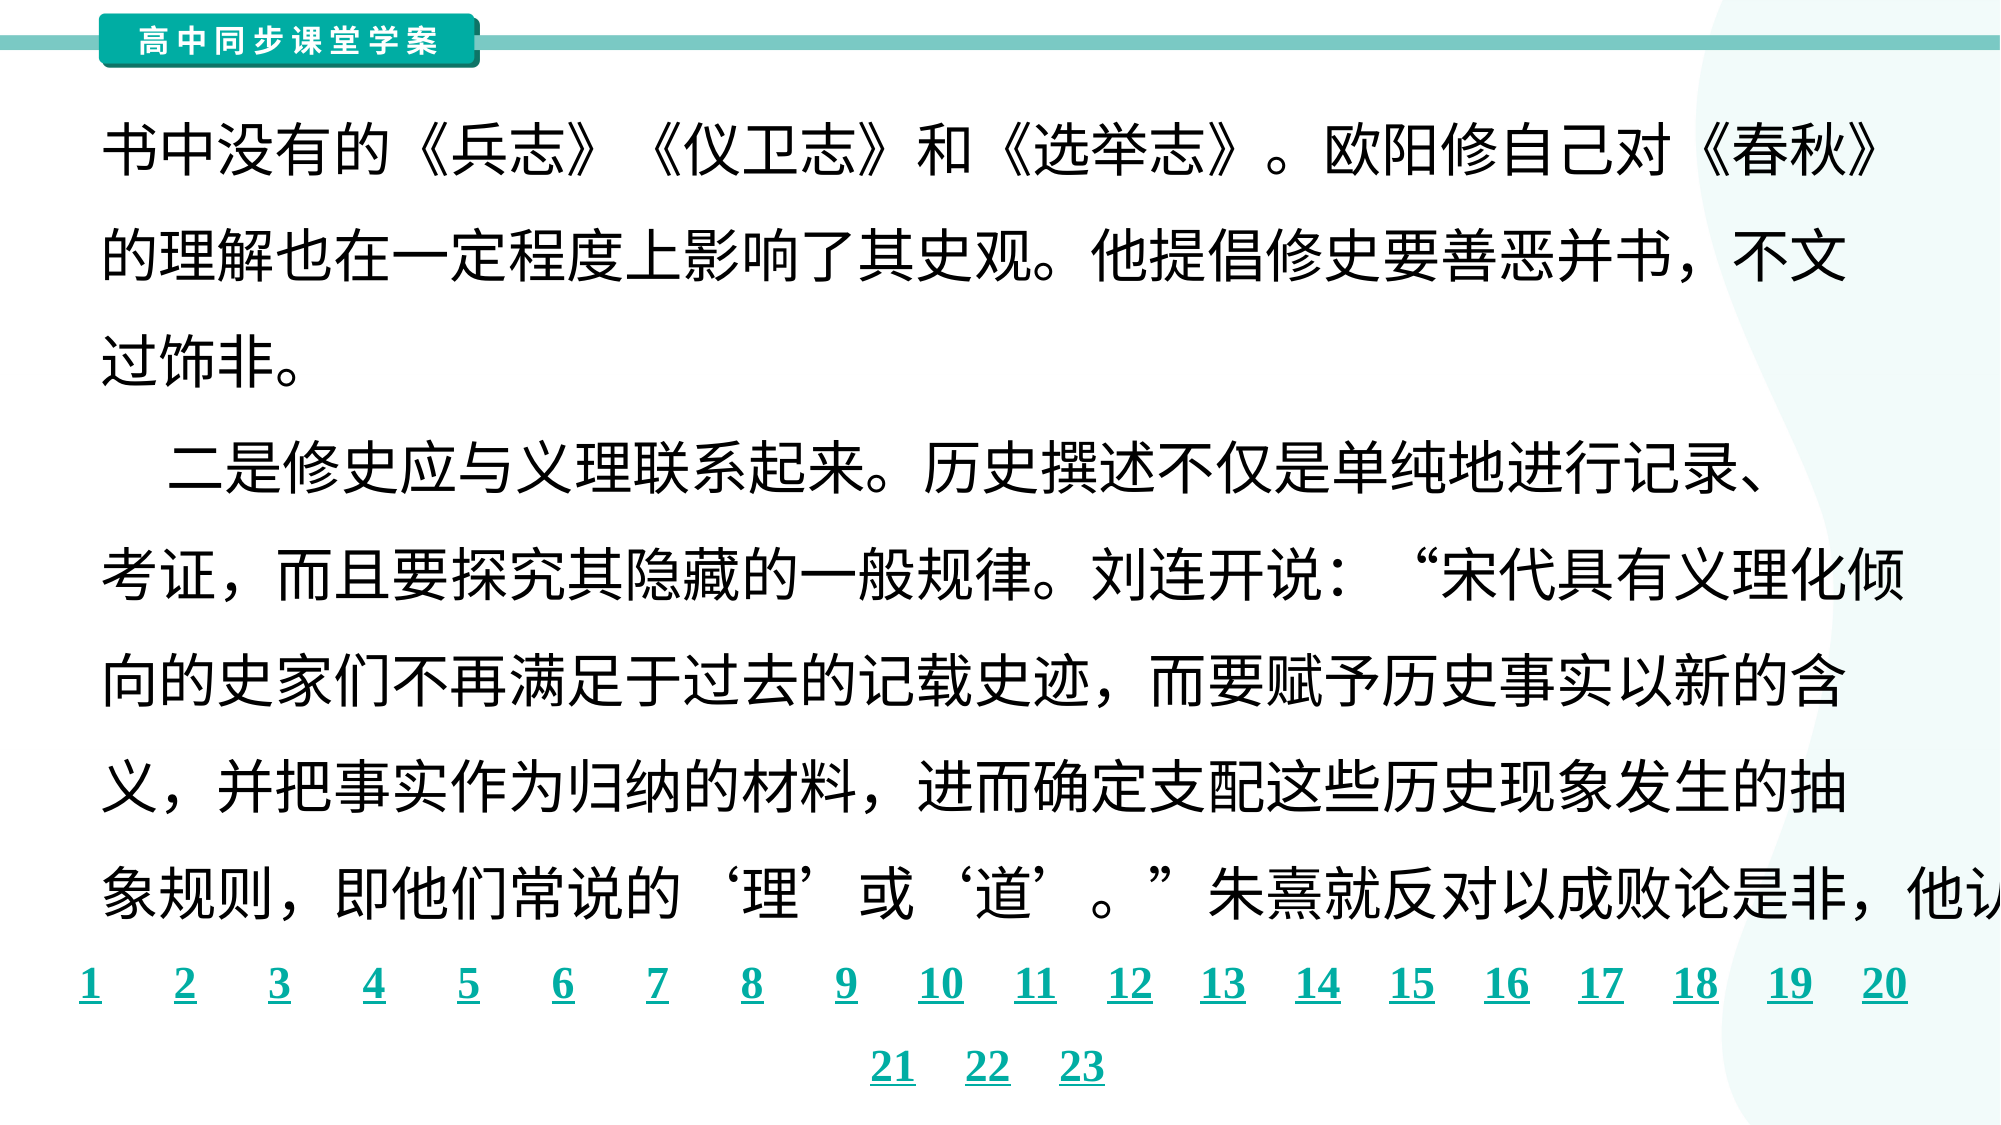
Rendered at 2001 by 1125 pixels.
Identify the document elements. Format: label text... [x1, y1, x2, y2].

picture [0, 0, 2000, 1125]
text_box 书中没有的《兵志》《仪卫志》和《选举志》。欧阳修自己对《春秋》 的理解也在一定程度上影响了其史观。他提倡修史要善恶并书，不文 过饰非。 二是修史应与义理联系起来。历史撰述不仅是单纯地进行记录、 考证，而且要探究其隐藏的一般规律。刘连开说：“宋代具有义理化倾 向的史家们不再满足于过去的记载史迹，而要赋予历史事实以新的含 义，并把事实作为归纳的材料，进而确定支配这些历史现象发生的抽 象规则，即他们常说的‘理’或‘道’。”朱熹就反对以成败论是非，他认为 [100, 76, 1899, 927]
